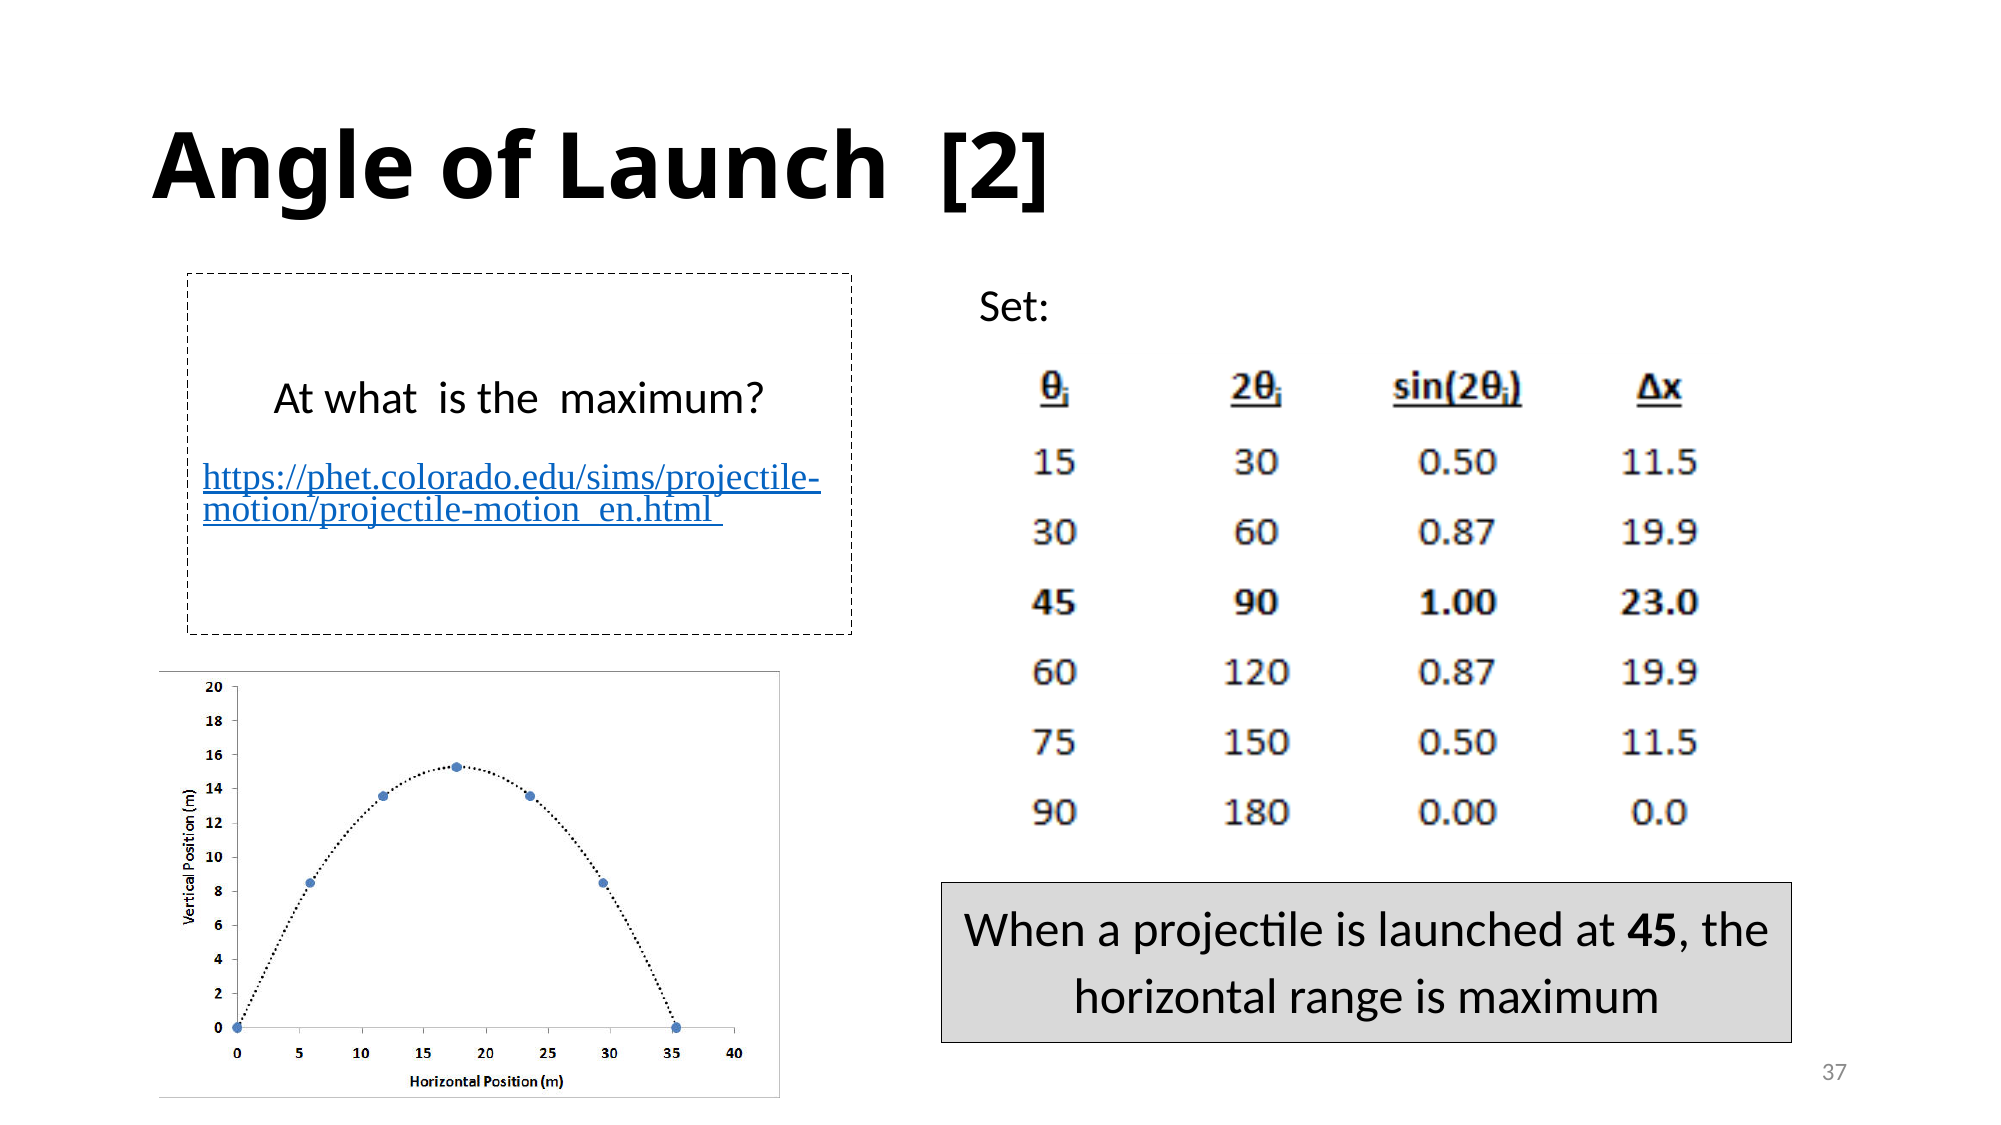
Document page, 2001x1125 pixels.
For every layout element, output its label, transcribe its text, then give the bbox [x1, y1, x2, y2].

picture [159, 671, 780, 1098]
slide_number 37 [1774, 1042, 1863, 1098]
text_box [964, 274, 1719, 848]
